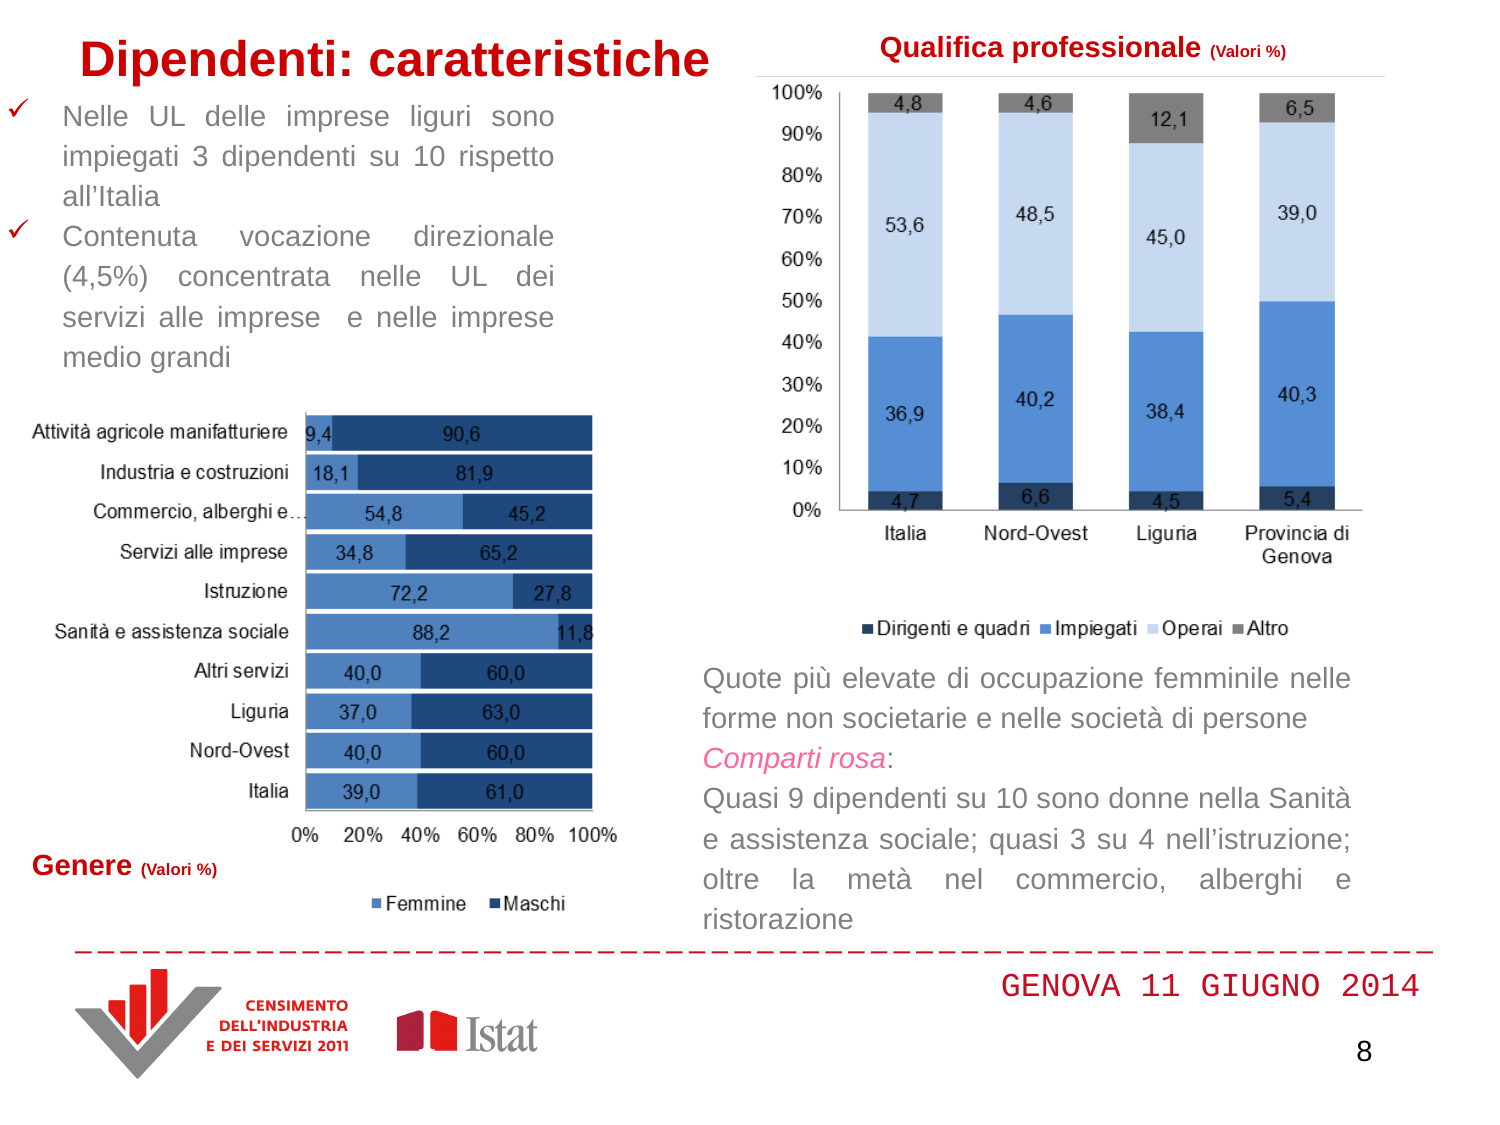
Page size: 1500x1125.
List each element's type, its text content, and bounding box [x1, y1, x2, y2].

picture [29, 396, 633, 945]
text_box Nelle UL delle imprese liguri sono impiegati 3 dipendenti su 10 rispetto all’Italia Contenuta vocazione direzionale (4,5%) concentrata nelle UL dei servizi alle imprese e nelle imprese medio grandi [6, 56, 556, 376]
text_box Qualifica professionale (Valori %) [879, 16, 1306, 74]
picture [755, 75, 1385, 652]
picture [75, 969, 538, 1082]
text_box Dipendenti: caratteristiche [64, 19, 815, 94]
slide_number 8 [1074, 1025, 1388, 1100]
text_box Quote più elevate di occupazione femminile nelle forme non societarie e nelle società di persone Comparti rosa: Quasi 9 dipendenti su 10 sono donne nella Sanità e assistenza sociale; quasi 3 su 4 nell’istruzione; oltre la metà nel commercio, alberghi e ristorazione [702, 654, 1353, 962]
